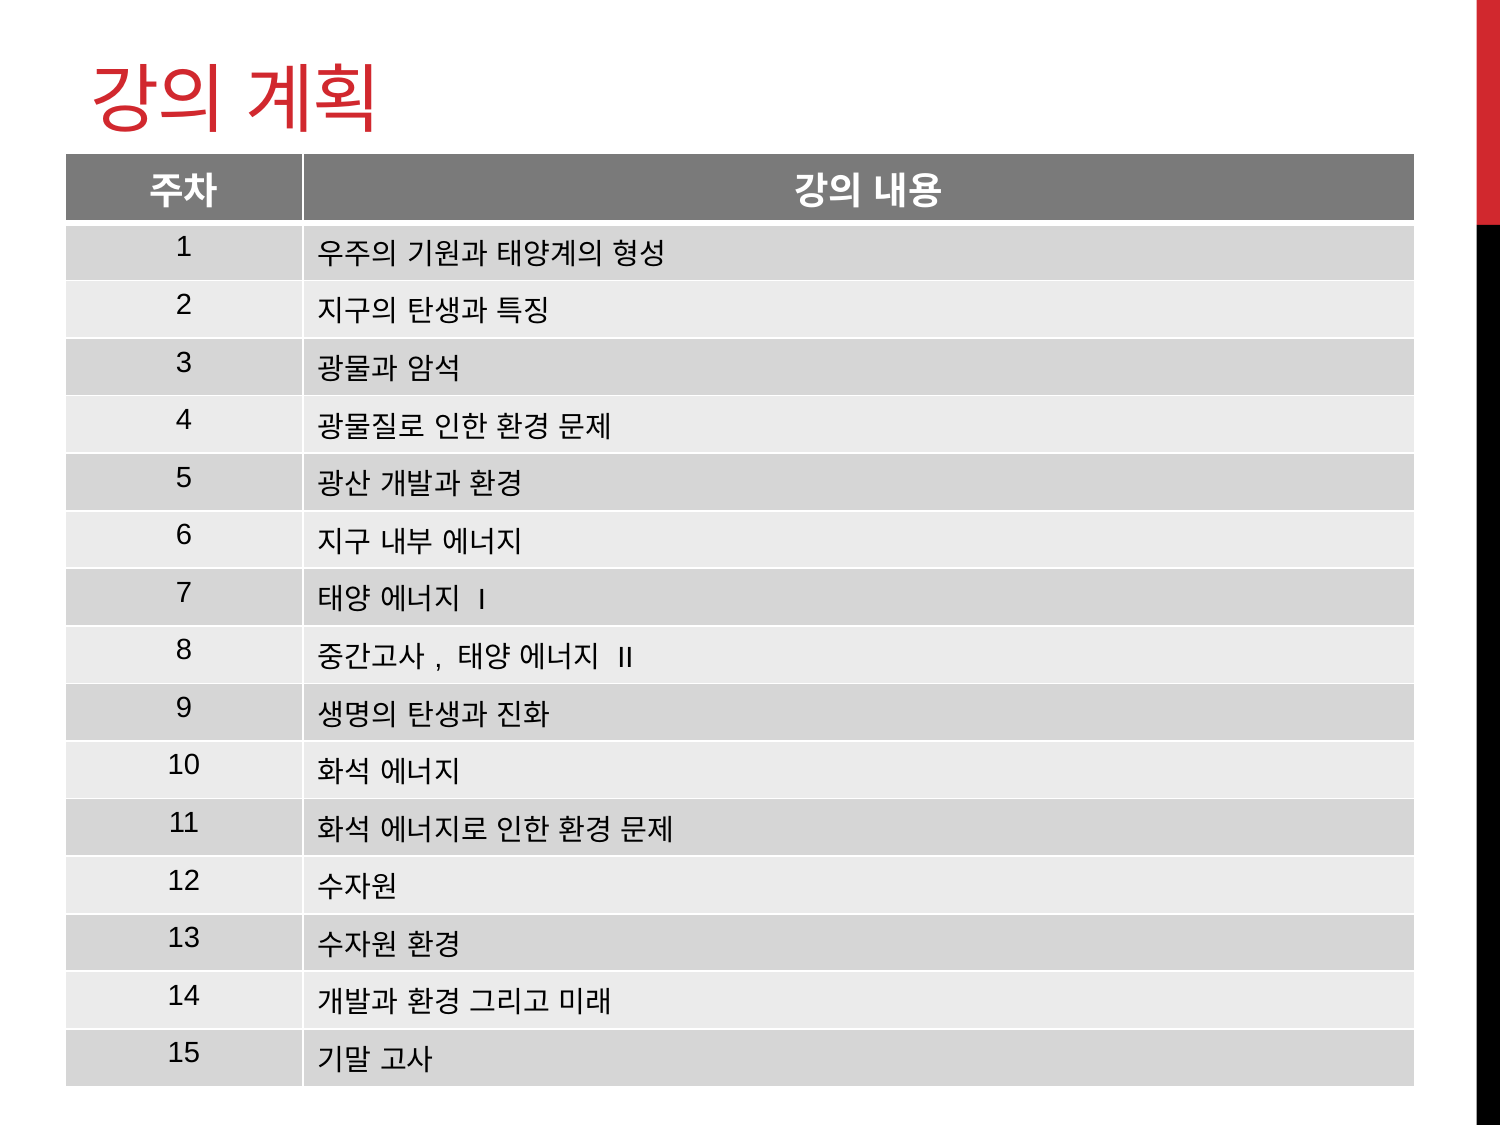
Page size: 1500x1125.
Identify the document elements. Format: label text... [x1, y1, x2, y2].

table_cell 기말 고사 [304, 1030, 1414, 1086]
table_cell 지구의 탄생과 특징 [304, 281, 1414, 337]
table_cell 4 [66, 396, 302, 452]
table_cell 생명의 탄생과 진화 [304, 684, 1414, 740]
table_cell 우주의 기원과 태양계의 형성 [304, 226, 1414, 280]
title 강의 계획 [75, 25, 987, 149]
table_cell 2 [66, 281, 302, 337]
table_cell 5 [66, 454, 302, 510]
table_cell 태양 에너지 I [304, 569, 1414, 625]
table_cell 광물과 암석 [304, 339, 1414, 395]
table_cell 수자원 [304, 857, 1414, 913]
table_cell 10 [66, 742, 302, 798]
table_cell 14 [66, 972, 302, 1028]
table_cell 6 [66, 512, 302, 567]
table_cell 1 [66, 226, 302, 280]
table_header 주차 [66, 154, 302, 220]
table_cell 개발과 환경 그리고 미래 [304, 972, 1414, 1028]
table_cell 8 [66, 627, 302, 683]
table_header 강의 내용 [304, 154, 1414, 220]
table_cell 9 [66, 684, 302, 740]
table_cell 12 [66, 857, 302, 913]
table_cell 광물질로 인한 환경 문제 [304, 396, 1414, 452]
table_cell 수자원 환경 [304, 915, 1414, 970]
table_cell 광산 개발과 환경 [304, 454, 1414, 510]
table_cell 15 [66, 1030, 302, 1086]
table_cell 중간고사, 태양 에너지 II [304, 627, 1414, 683]
table_cell 지구 내부 에너지 [304, 512, 1414, 567]
table_cell 3 [66, 339, 302, 395]
table_cell 화석 에너지 [304, 742, 1414, 798]
table_cell 7 [66, 569, 302, 625]
table_cell 화석 에너지로 인한 환경 문제 [304, 799, 1414, 855]
table_cell 11 [66, 799, 302, 855]
table_cell 13 [66, 915, 302, 970]
